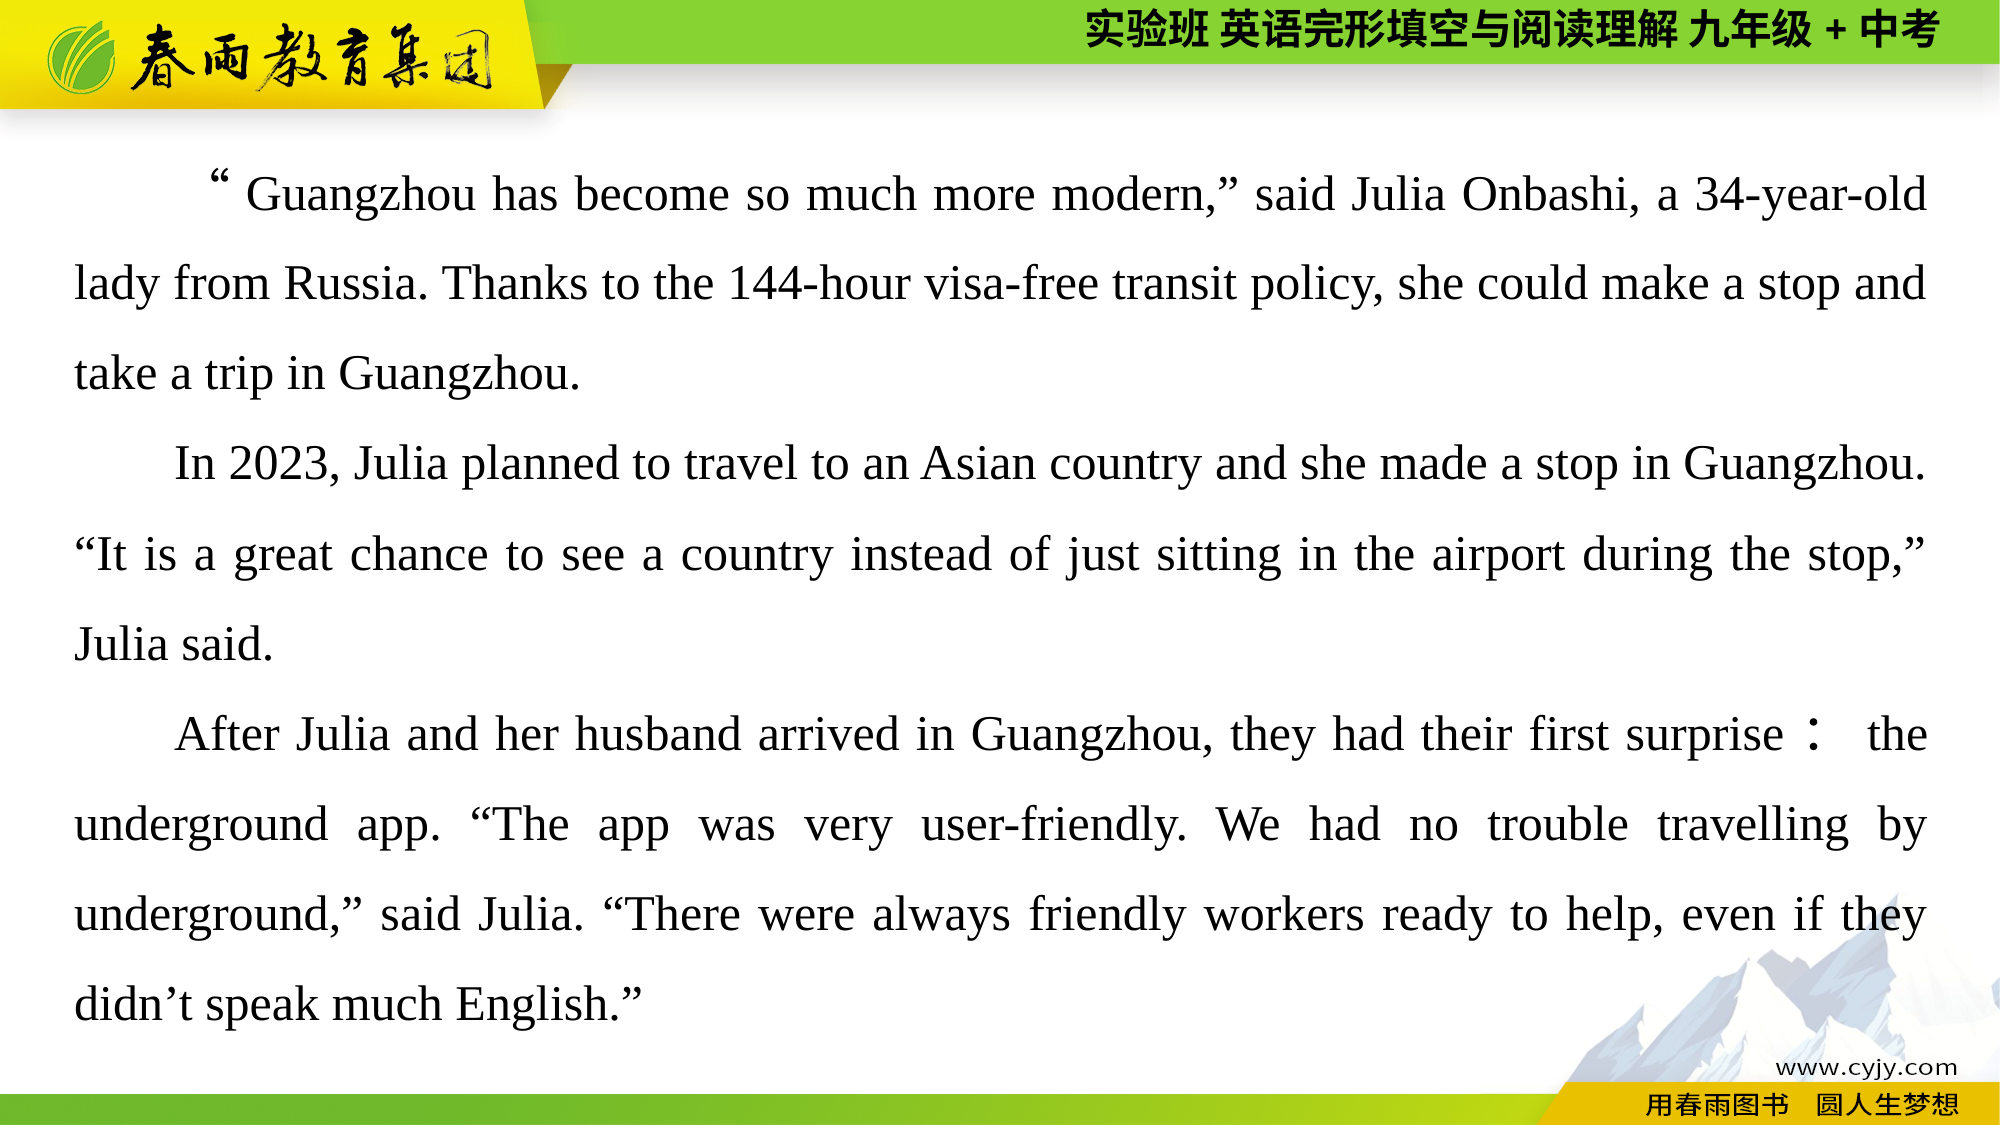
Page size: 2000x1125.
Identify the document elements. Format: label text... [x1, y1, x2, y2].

picture [0, 0, 2000, 1125]
list “Guangzhou has become so much more modern,” said Julia Onbashi, a 34-year-old lady from Russia. Thanks to the 144-hour visa-free transit policy, she could make a stop and take a trip in Guangzhou. In 2023, Julia planned to travel to an Asian country and she made a stop in Guangzhou. “It is a great chance to see a country instead of just sitting in the airport during the stop,” Julia said. After Julia and her husband arrived in Guangzhou, they had their first surprise：the underground app. “The app was very user-friendly. We had no trouble travelling by underground,” said Julia. “There were always friendly workers ready to help, even if they didn’t speak much English.” [59, 122, 1944, 1047]
